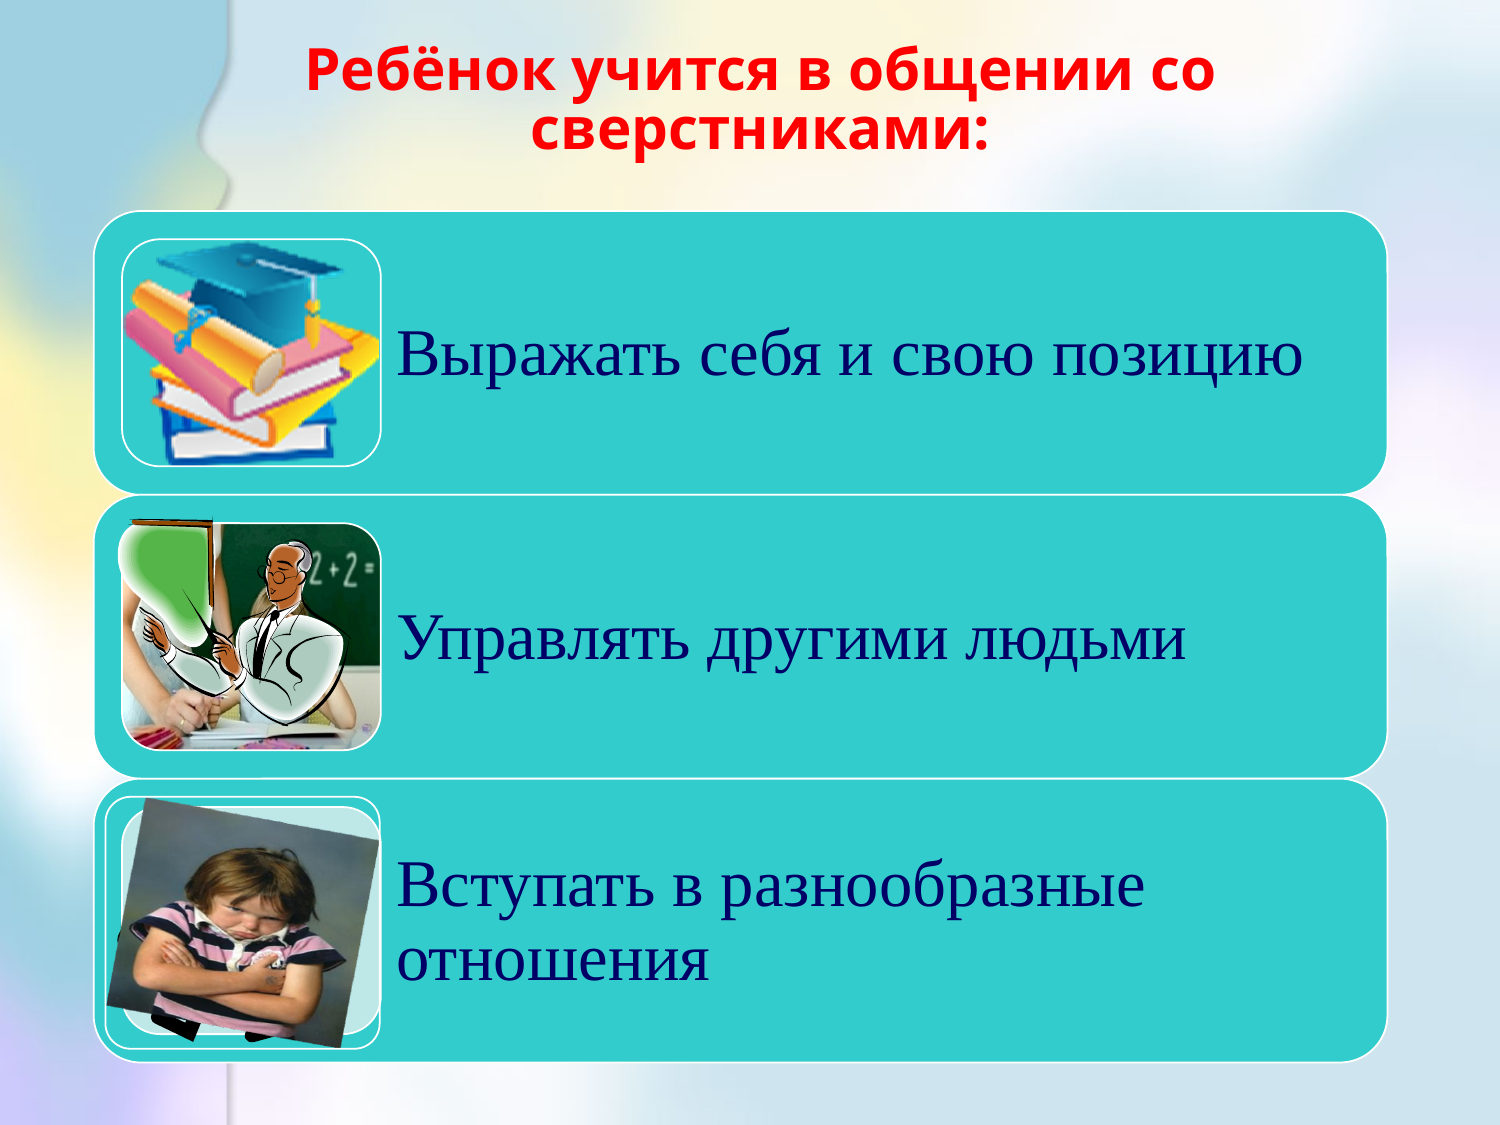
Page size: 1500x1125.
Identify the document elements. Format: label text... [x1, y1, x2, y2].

title Ребёнок учится в общении со сверстниками: [105, 34, 1416, 171]
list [93, 210, 1388, 1063]
picture [0, 0, 1500, 1125]
